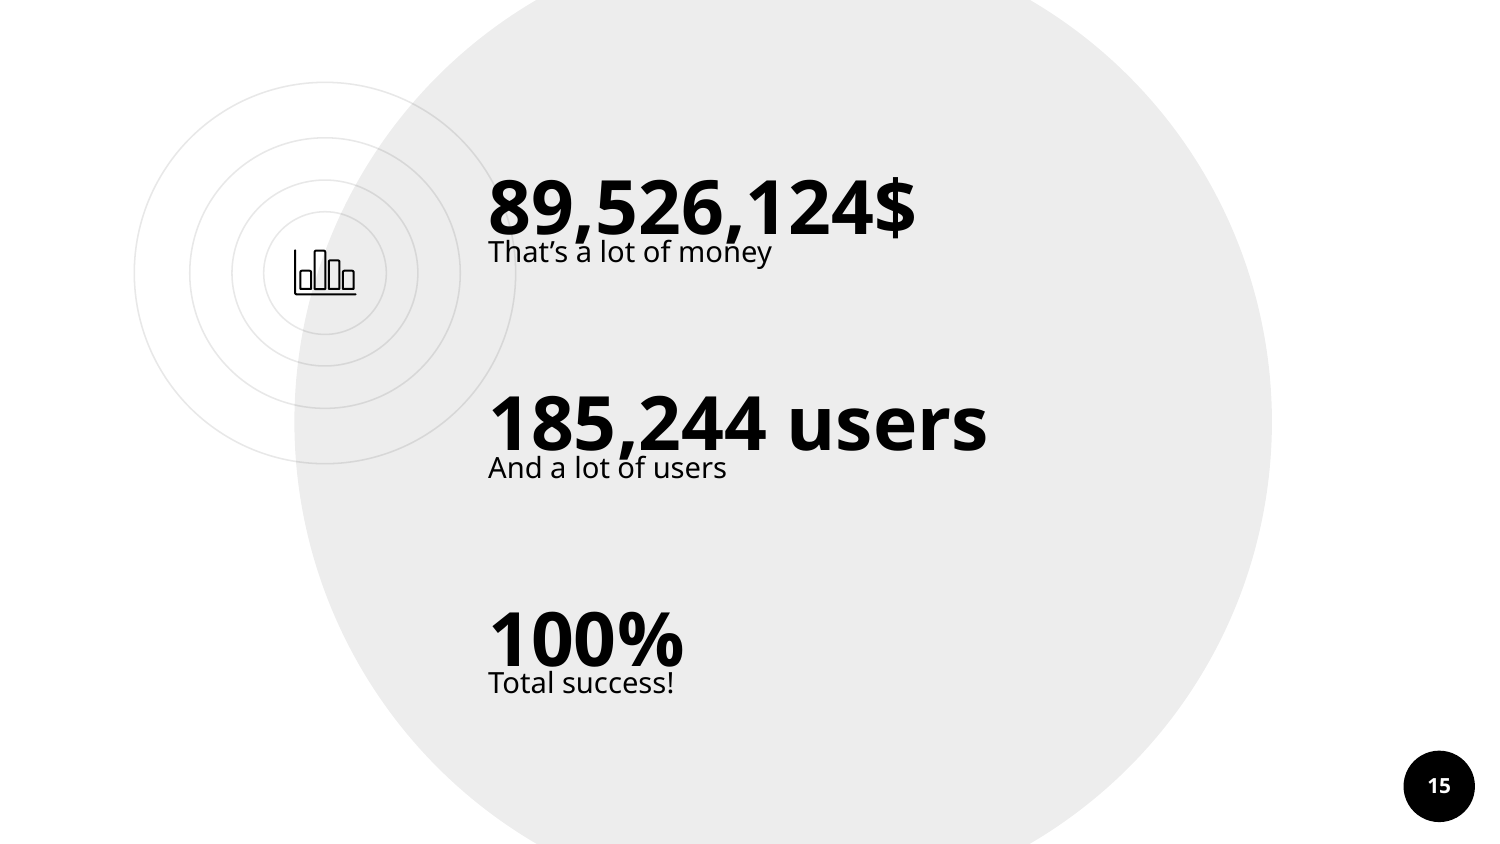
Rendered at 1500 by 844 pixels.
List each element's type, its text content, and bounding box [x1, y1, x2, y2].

title 185,244 users [473, 333, 1190, 433]
slide_number 15 [1403, 750, 1475, 823]
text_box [294, 250, 356, 295]
subtitle And a lot of users [473, 433, 1190, 510]
title 89,526,124$ [473, 118, 1190, 218]
subtitle Total success! [473, 649, 1190, 726]
title 100% [473, 549, 1190, 649]
subtitle That’s a lot of money [473, 218, 1190, 295]
